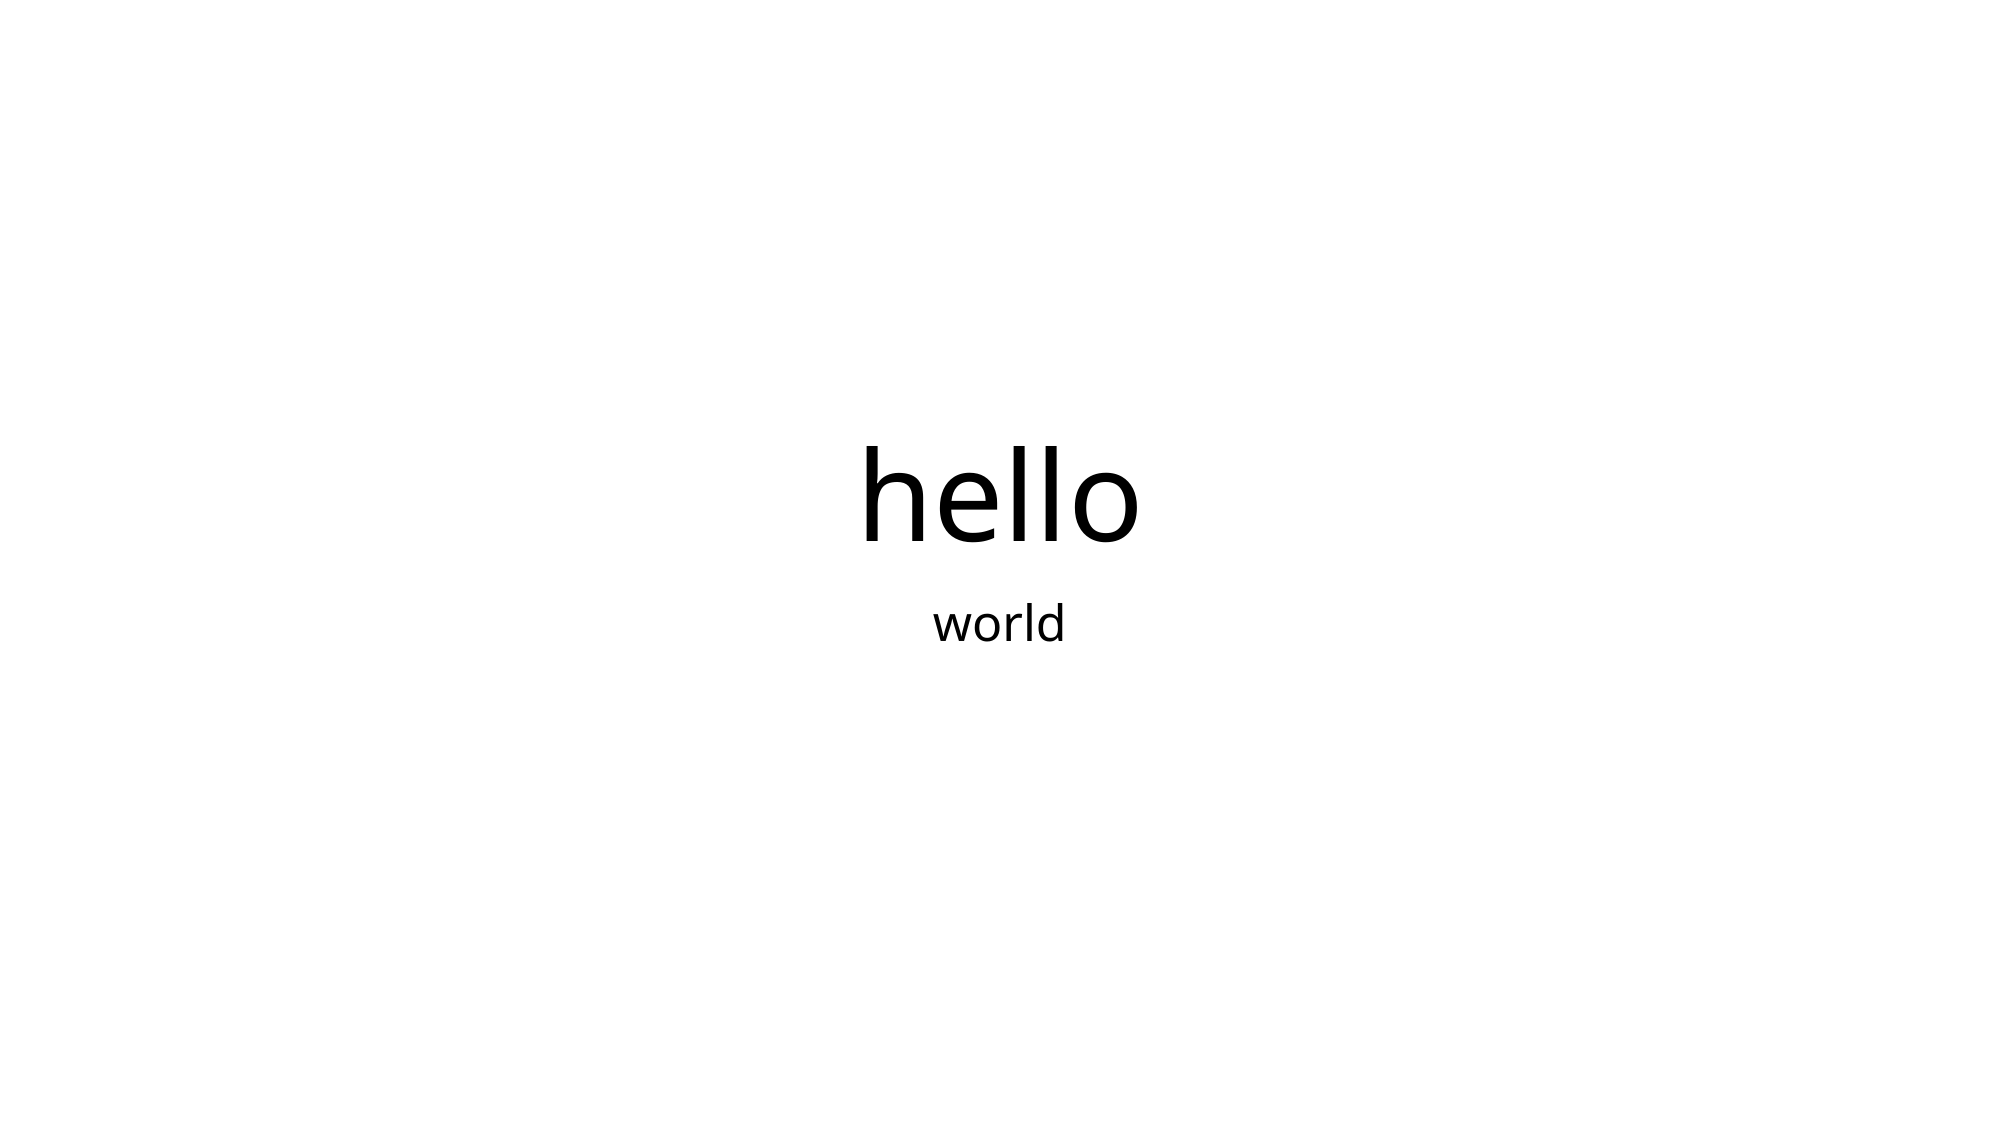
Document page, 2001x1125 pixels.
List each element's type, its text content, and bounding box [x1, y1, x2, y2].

title hello [249, 184, 1750, 576]
subtitle world [249, 590, 1750, 863]
